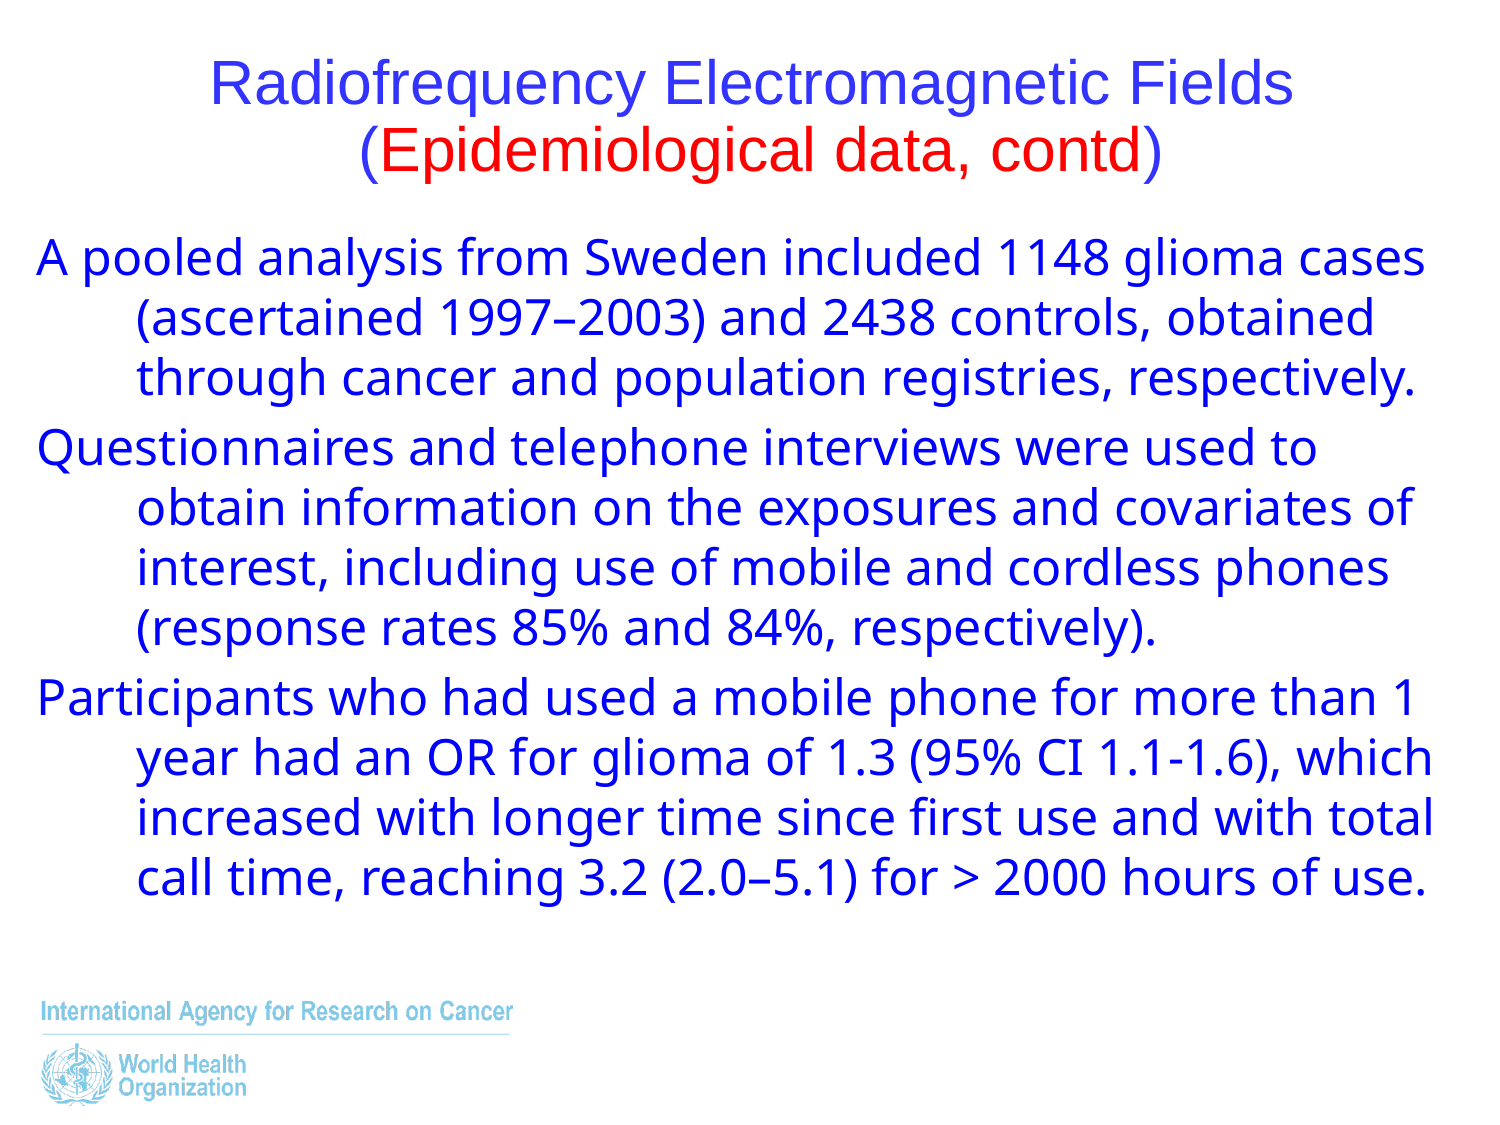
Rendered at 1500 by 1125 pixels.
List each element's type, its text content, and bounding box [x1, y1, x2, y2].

picture [41, 999, 513, 1106]
title Radiofrequency Electromagnetic Fields (Epidemiological data, contd) [95, 42, 1411, 193]
list A pooled analysis from Sweden included 1148 glioma cases (ascertained 1997–2003) and 2438 controls, obtained through cancer and population registries, respectively. Questionnaires and telephone interviews were used to obtain information on the exposures and covariates of interest, including use of mobile and cordless phones (response rates 85% and 84%, respectively). Participants who had used a mobile phone for more than 1 year had an OR for glioma of 1.3 (95% CI 1.1-1.6), which increased with longer time since first use and with total call time, reaching 3.2 (2.0–5.1) for > 2000 hours of use. [21, 217, 1478, 937]
